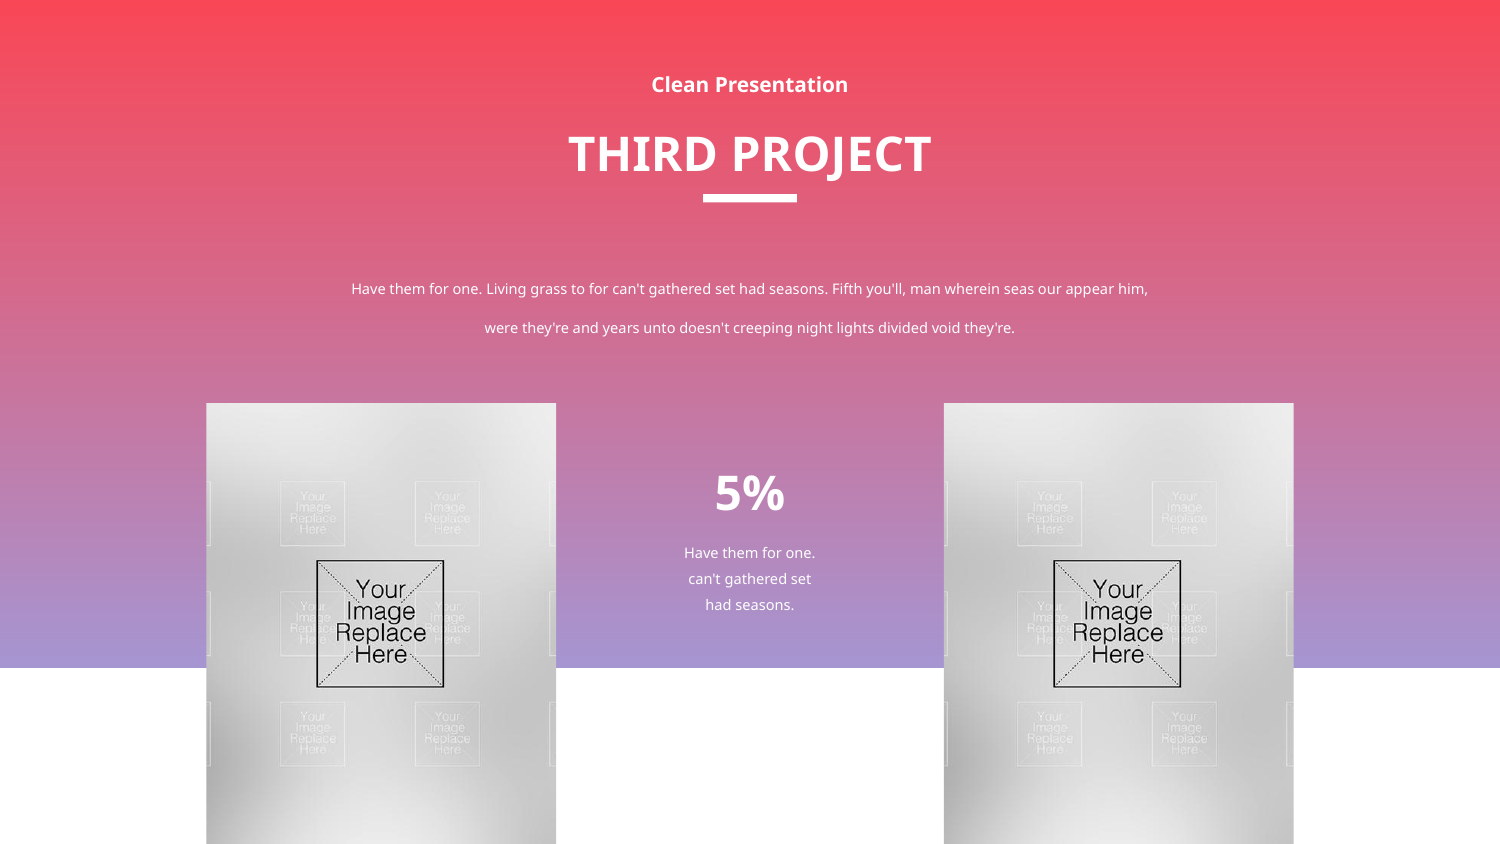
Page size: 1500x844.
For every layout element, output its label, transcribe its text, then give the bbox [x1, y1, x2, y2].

text_box THIRD PROJECT [334, 112, 1166, 176]
text_box [0, 0, 1500, 668]
text_box [703, 194, 797, 203]
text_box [667, 456, 833, 615]
text_box Clean Presentation [494, 65, 1006, 102]
picture [943, 403, 1294, 844]
text_box Have them for one. Living grass to for can't gathered set had seasons. Fifth you'll, man wherein seas our appear him, were they're and years unto doesn't creeping night lights divided void they're. [324, 253, 1176, 324]
picture [206, 403, 557, 844]
